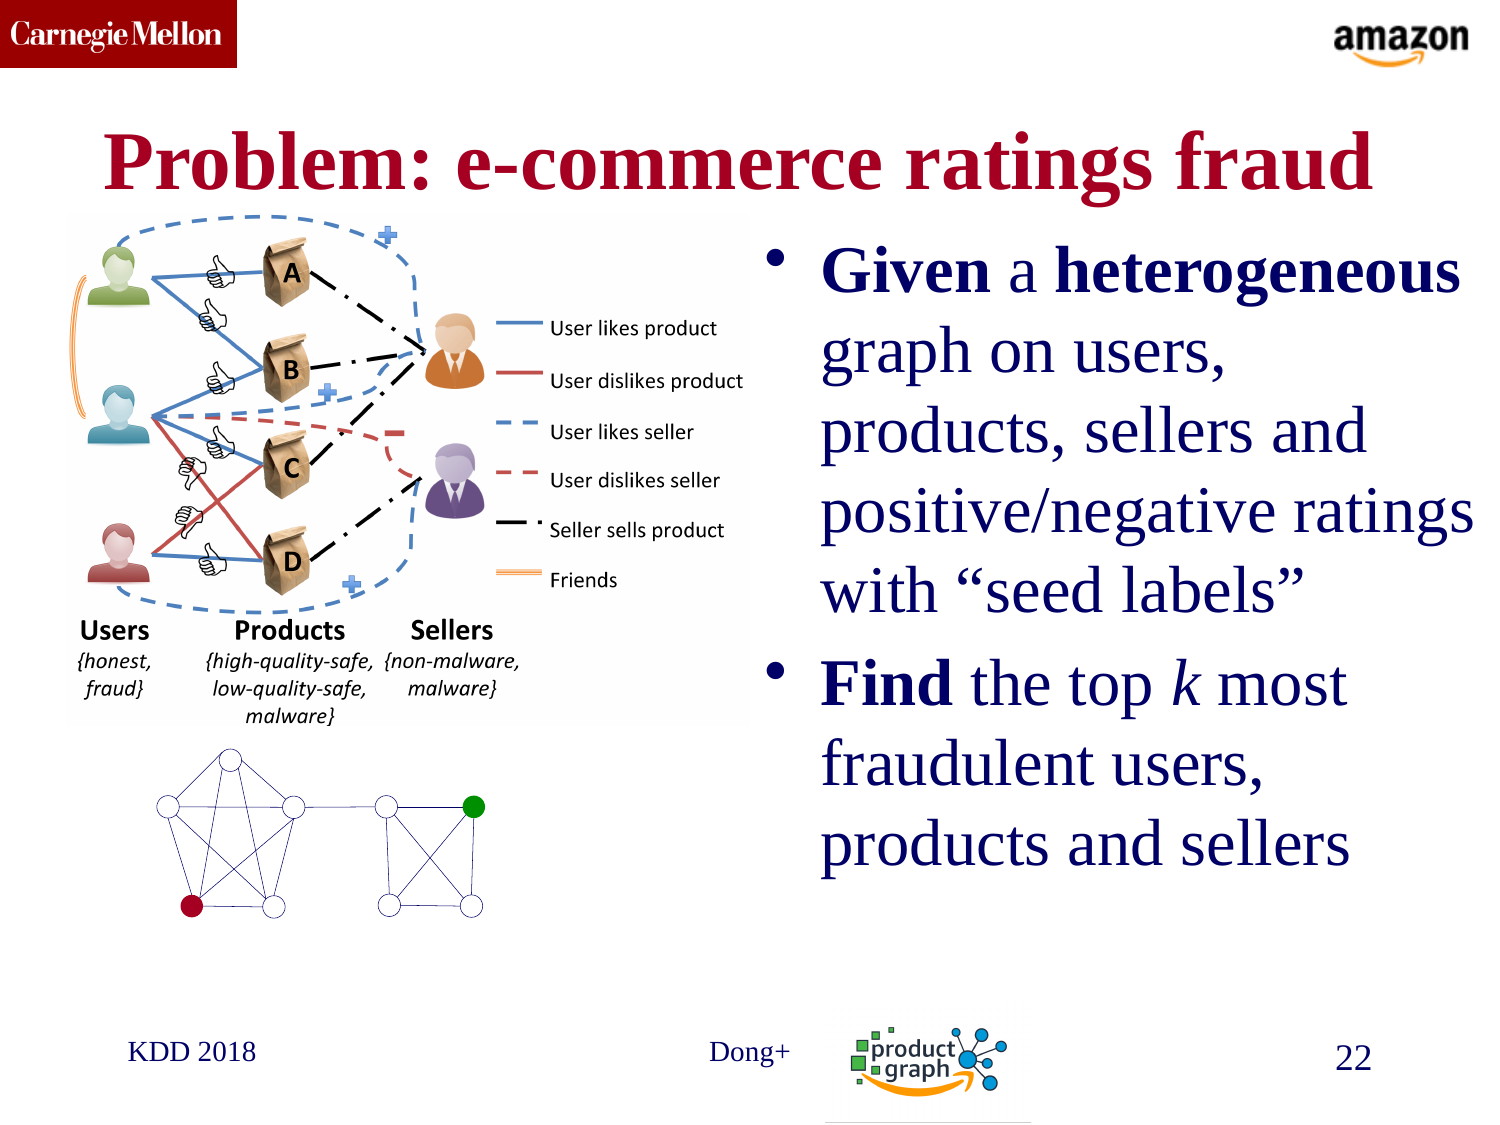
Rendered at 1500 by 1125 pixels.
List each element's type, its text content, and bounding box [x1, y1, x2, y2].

slide_number 22 [1074, 1024, 1388, 1101]
picture [1322, 4, 1484, 88]
picture [0, 0, 237, 68]
slide_number KDD 2018 [112, 1024, 426, 1101]
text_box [156, 748, 486, 919]
picture [66, 213, 750, 726]
footer Dong+ [512, 1024, 988, 1101]
list Given a heterogeneous graph on users, products, sellers and positive/negative ratings with “seed labels” Find the top k most fraudulent users, products and sellers [749, 217, 1500, 935]
title Problem: e-commerce ratings fraud [66, 99, 1413, 213]
